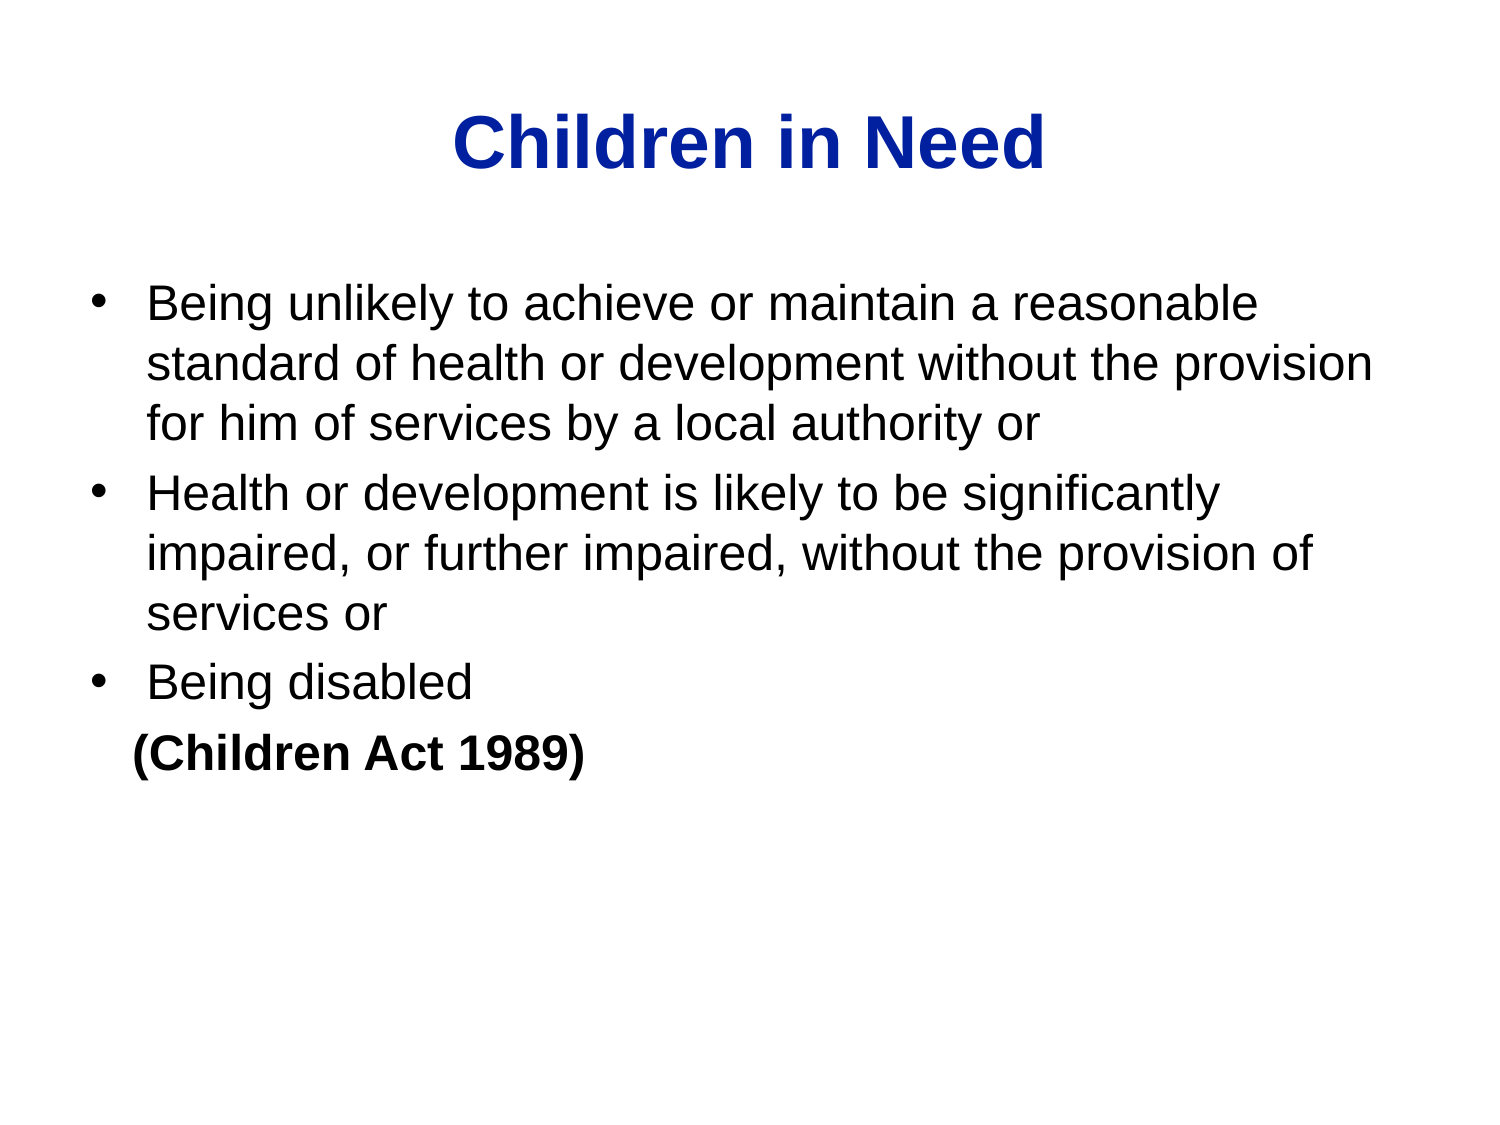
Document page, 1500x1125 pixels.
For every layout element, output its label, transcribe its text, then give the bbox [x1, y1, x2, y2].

title Children in Need [75, 45, 1425, 233]
list Being unlikely to achieve or maintain a reasonable standard of health or development without the provision for him of services by a local authority or Health or development is likely to be significantly impaired, or further impaired, without the provision of services or Being disabled (Children Act 1989) [75, 262, 1425, 1005]
